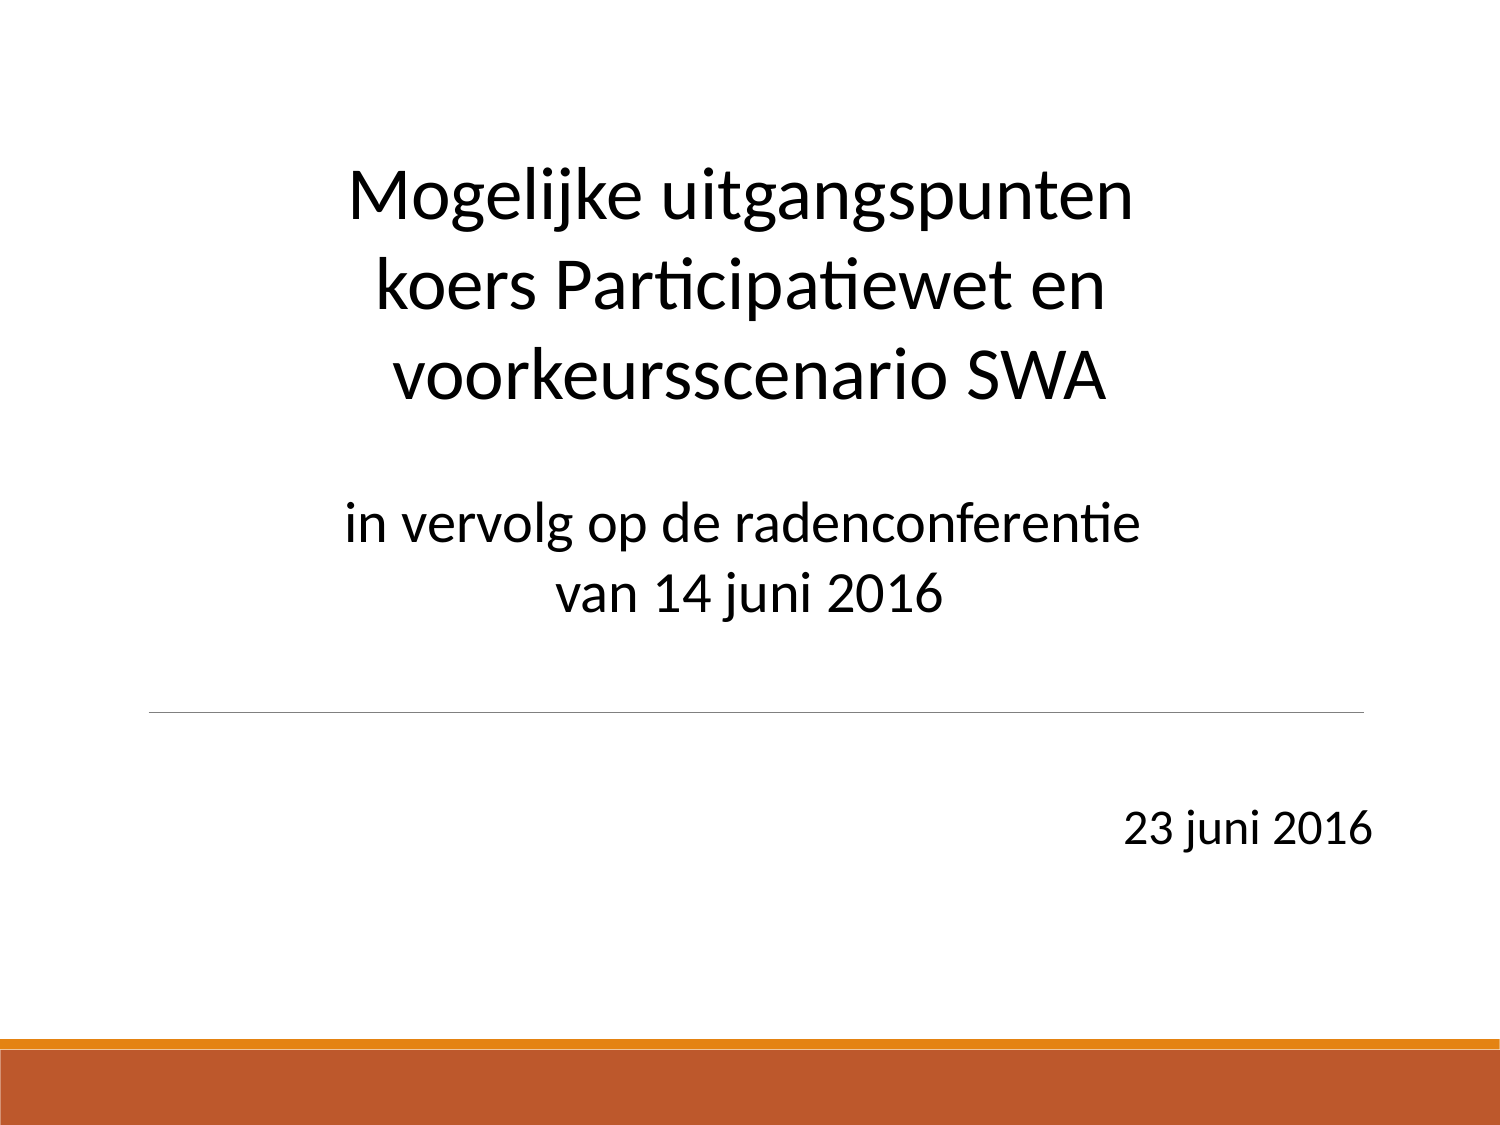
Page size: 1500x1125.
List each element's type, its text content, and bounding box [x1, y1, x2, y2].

text_box 23 juni 2016 [371, 786, 1388, 862]
text_box Mogelijke uitgangspunten koers Participatiewet en voorkeursscenario SWA in vervolg op de radenconferentie van 14 juni 2016 [123, 137, 1376, 632]
